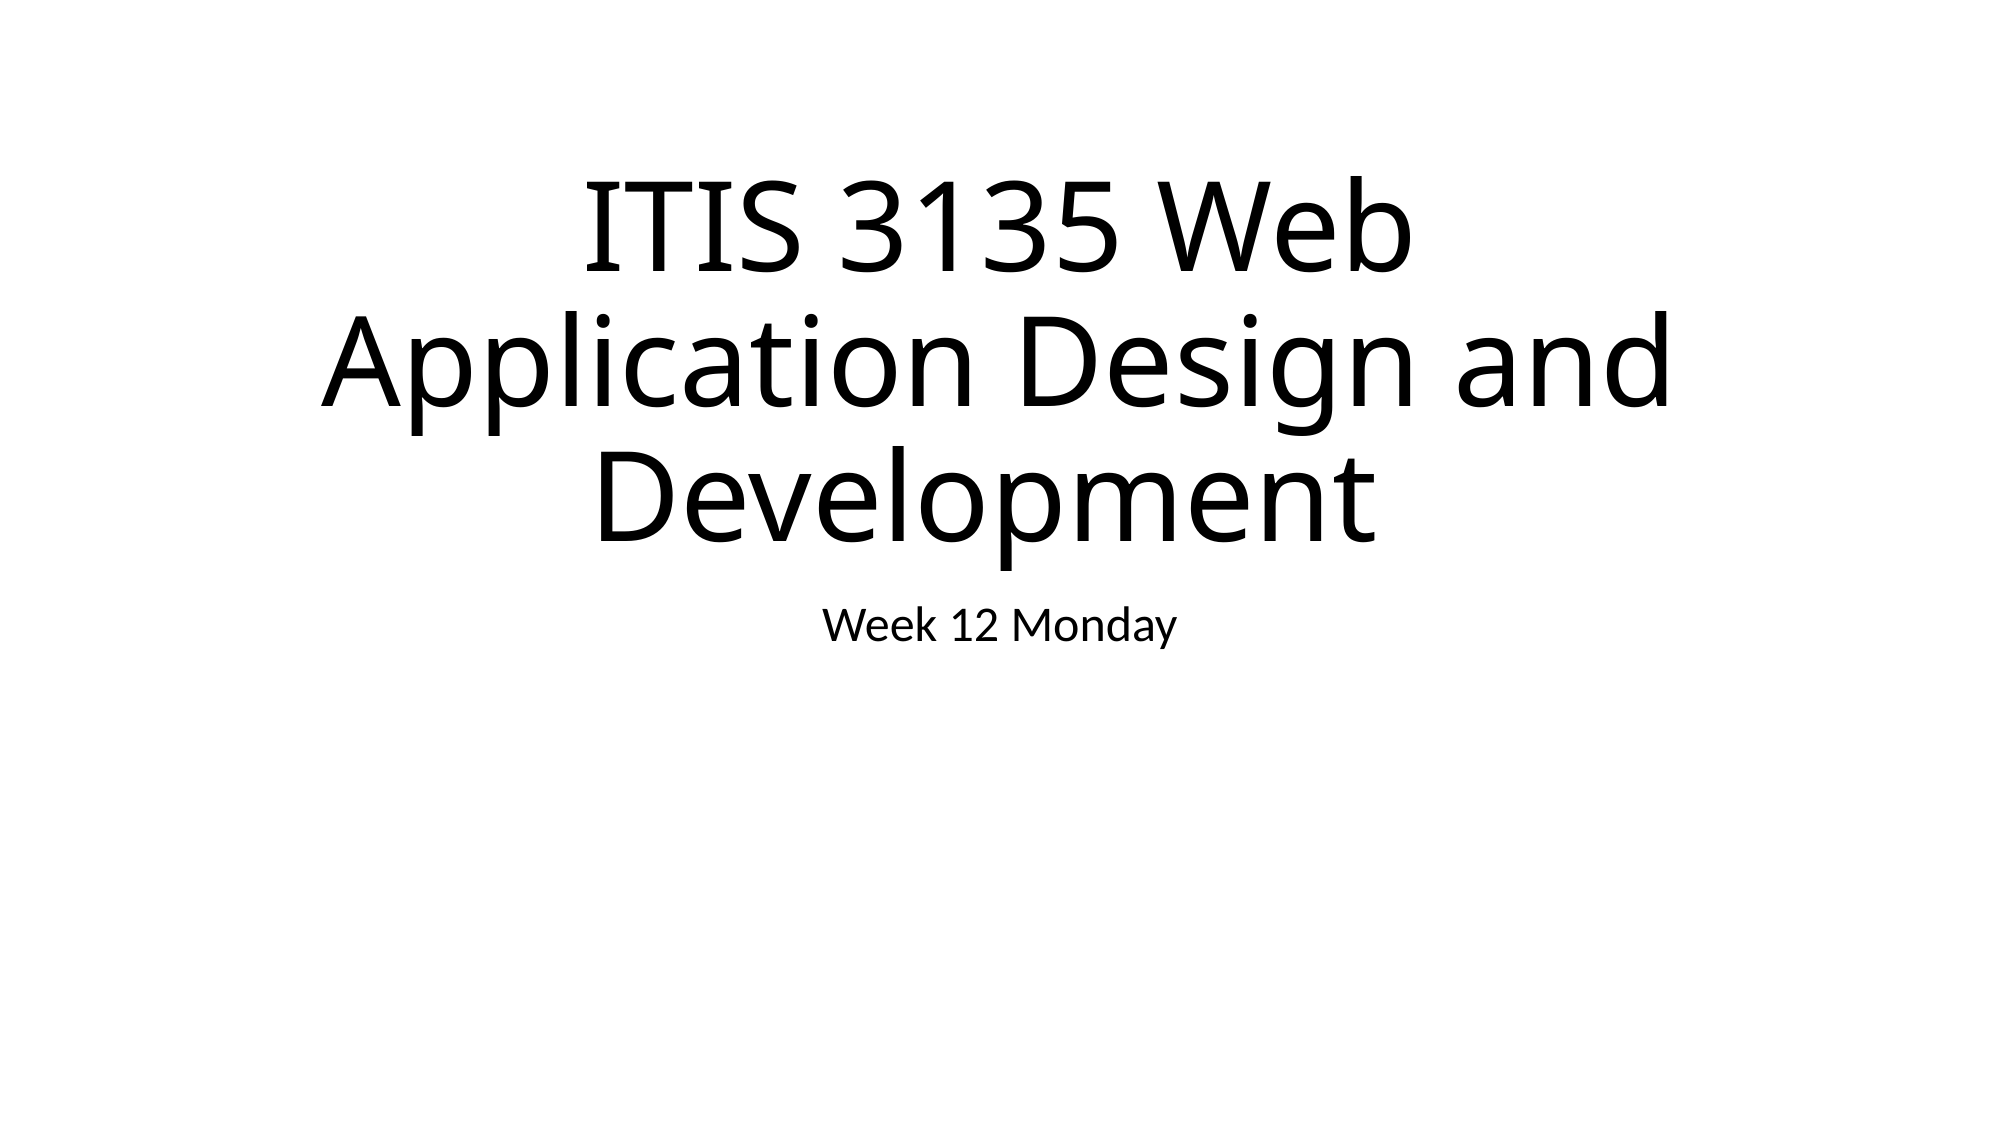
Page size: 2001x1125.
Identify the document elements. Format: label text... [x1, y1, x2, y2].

title ITIS 3135 Web Application Design and Development [249, 184, 1750, 576]
subtitle Week 12 Monday [249, 590, 1750, 863]
